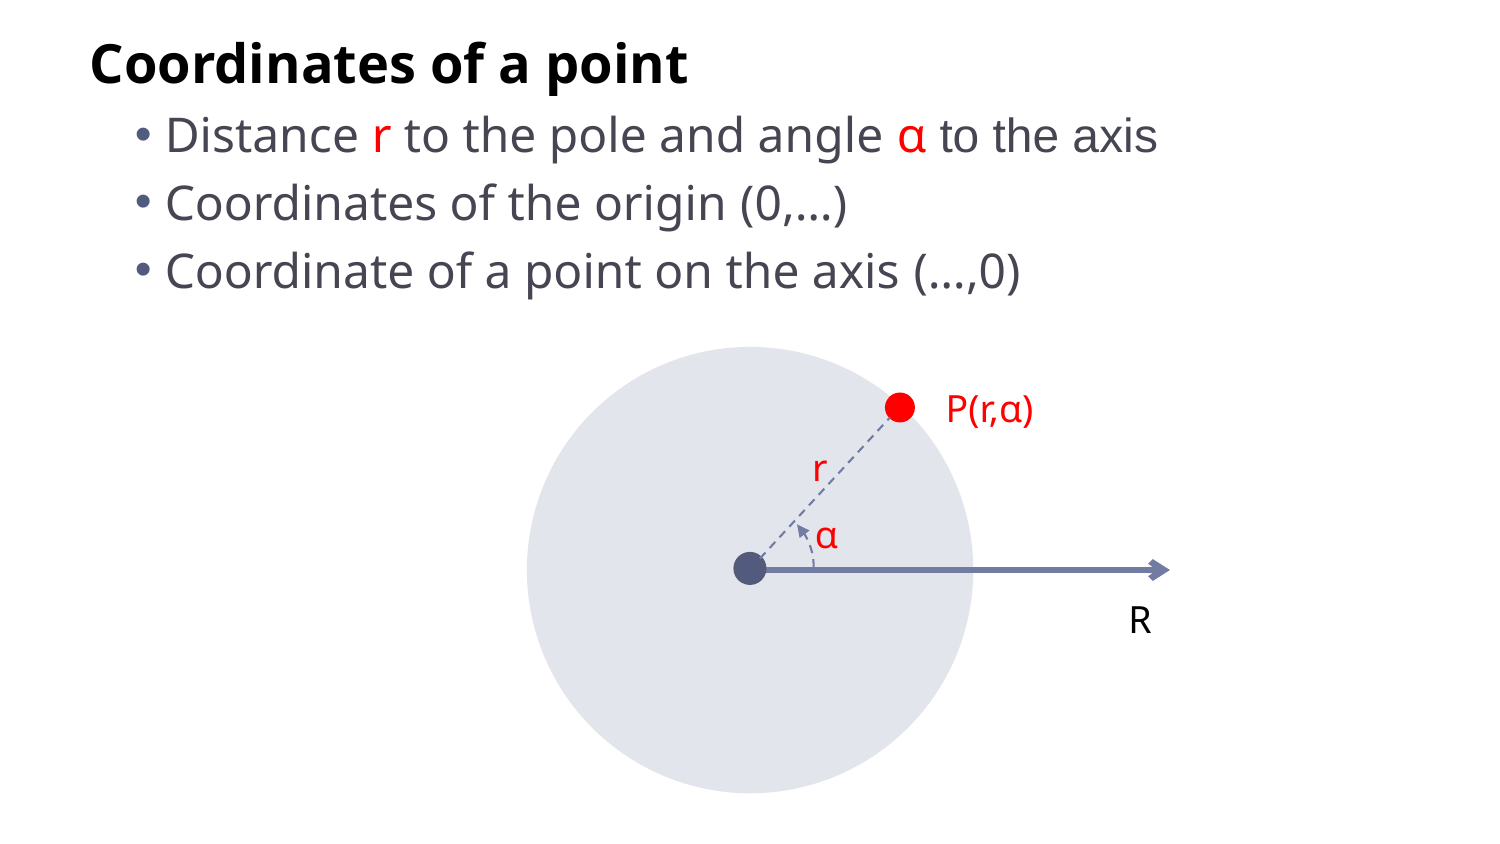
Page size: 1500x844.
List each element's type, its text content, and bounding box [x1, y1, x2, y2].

text_box [883, 390, 917, 425]
text_box R [1108, 587, 1172, 651]
text_box [733, 551, 760, 585]
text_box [760, 417, 890, 559]
list Coordinates of a point Distance r to the pole and angle α to the axis Coordinates of the origin (0,…) Coordinate of a point on the axis (…,0) [75, 21, 1475, 835]
text_box P(r,α) [928, 376, 1051, 439]
text_box [525, 345, 975, 795]
